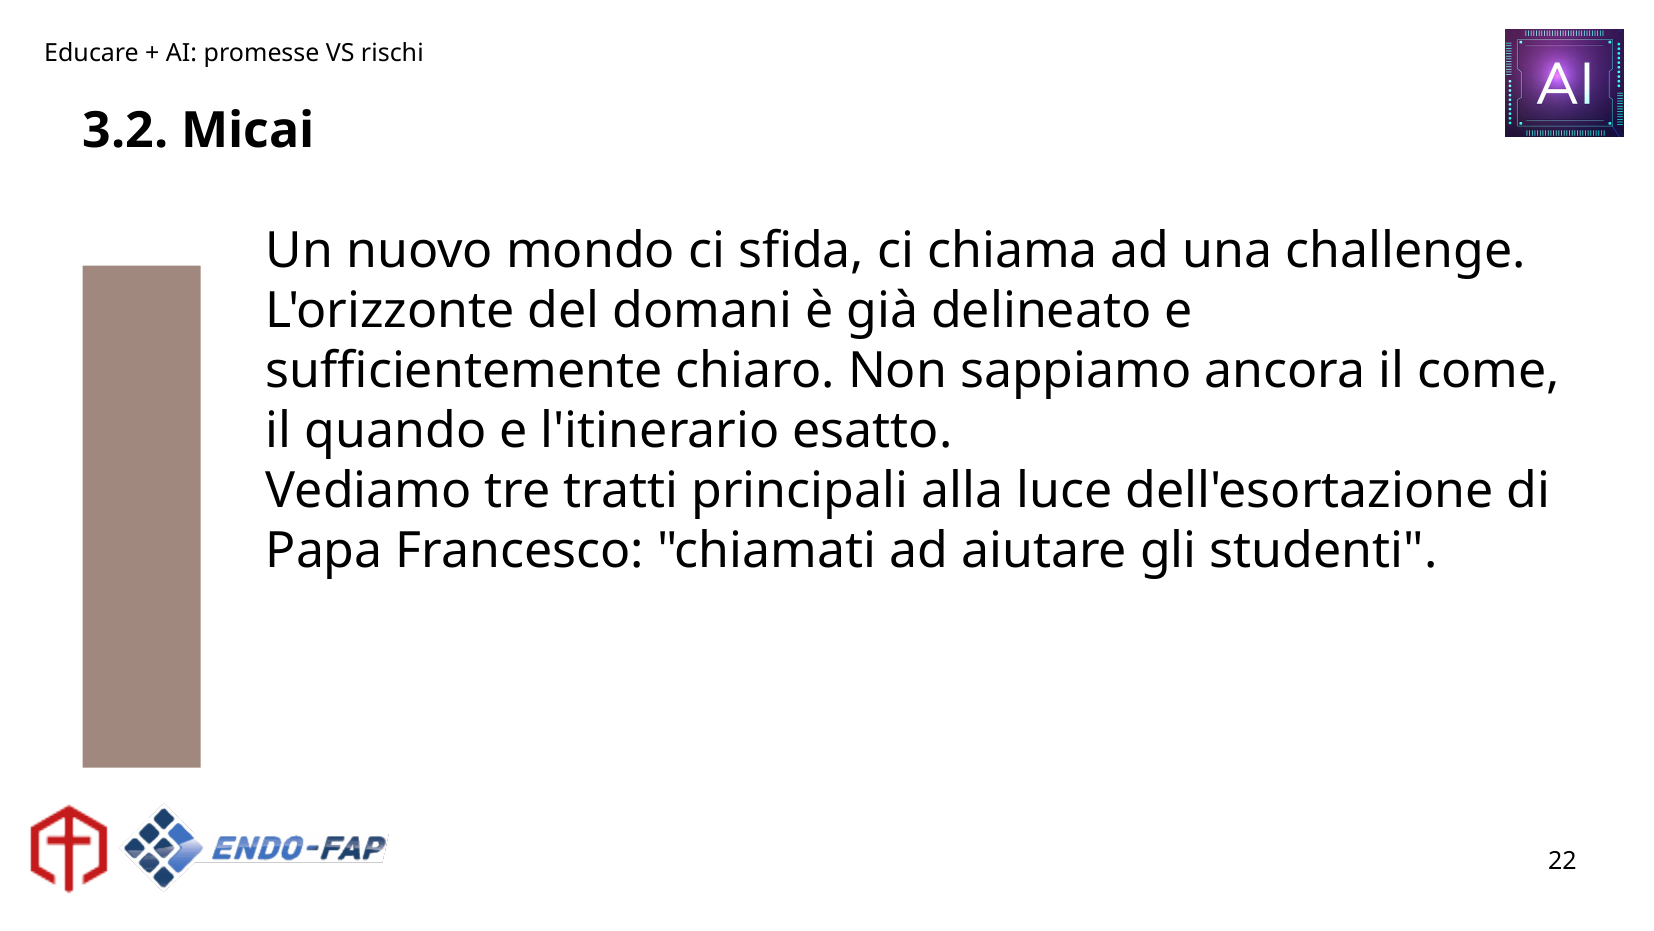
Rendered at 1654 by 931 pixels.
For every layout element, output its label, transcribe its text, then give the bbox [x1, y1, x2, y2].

picture [29, 803, 110, 896]
picture [118, 803, 393, 892]
title 3.2. Micai [82, 82, 1571, 172]
picture [1505, 29, 1624, 137]
list Un nuovo mondo ci sfida, ci chiama ad una challenge. L'orizzonte del domani è già delineato e sufficientemente chiaro. Non sappiamo ancora il come, il quando e l'itinerario esatto. Vediamo tre tratti principali alla luce dell'esortazione di Papa Francesco: "chiamati ad aiutare gli studenti". [265, 217, 1571, 757]
